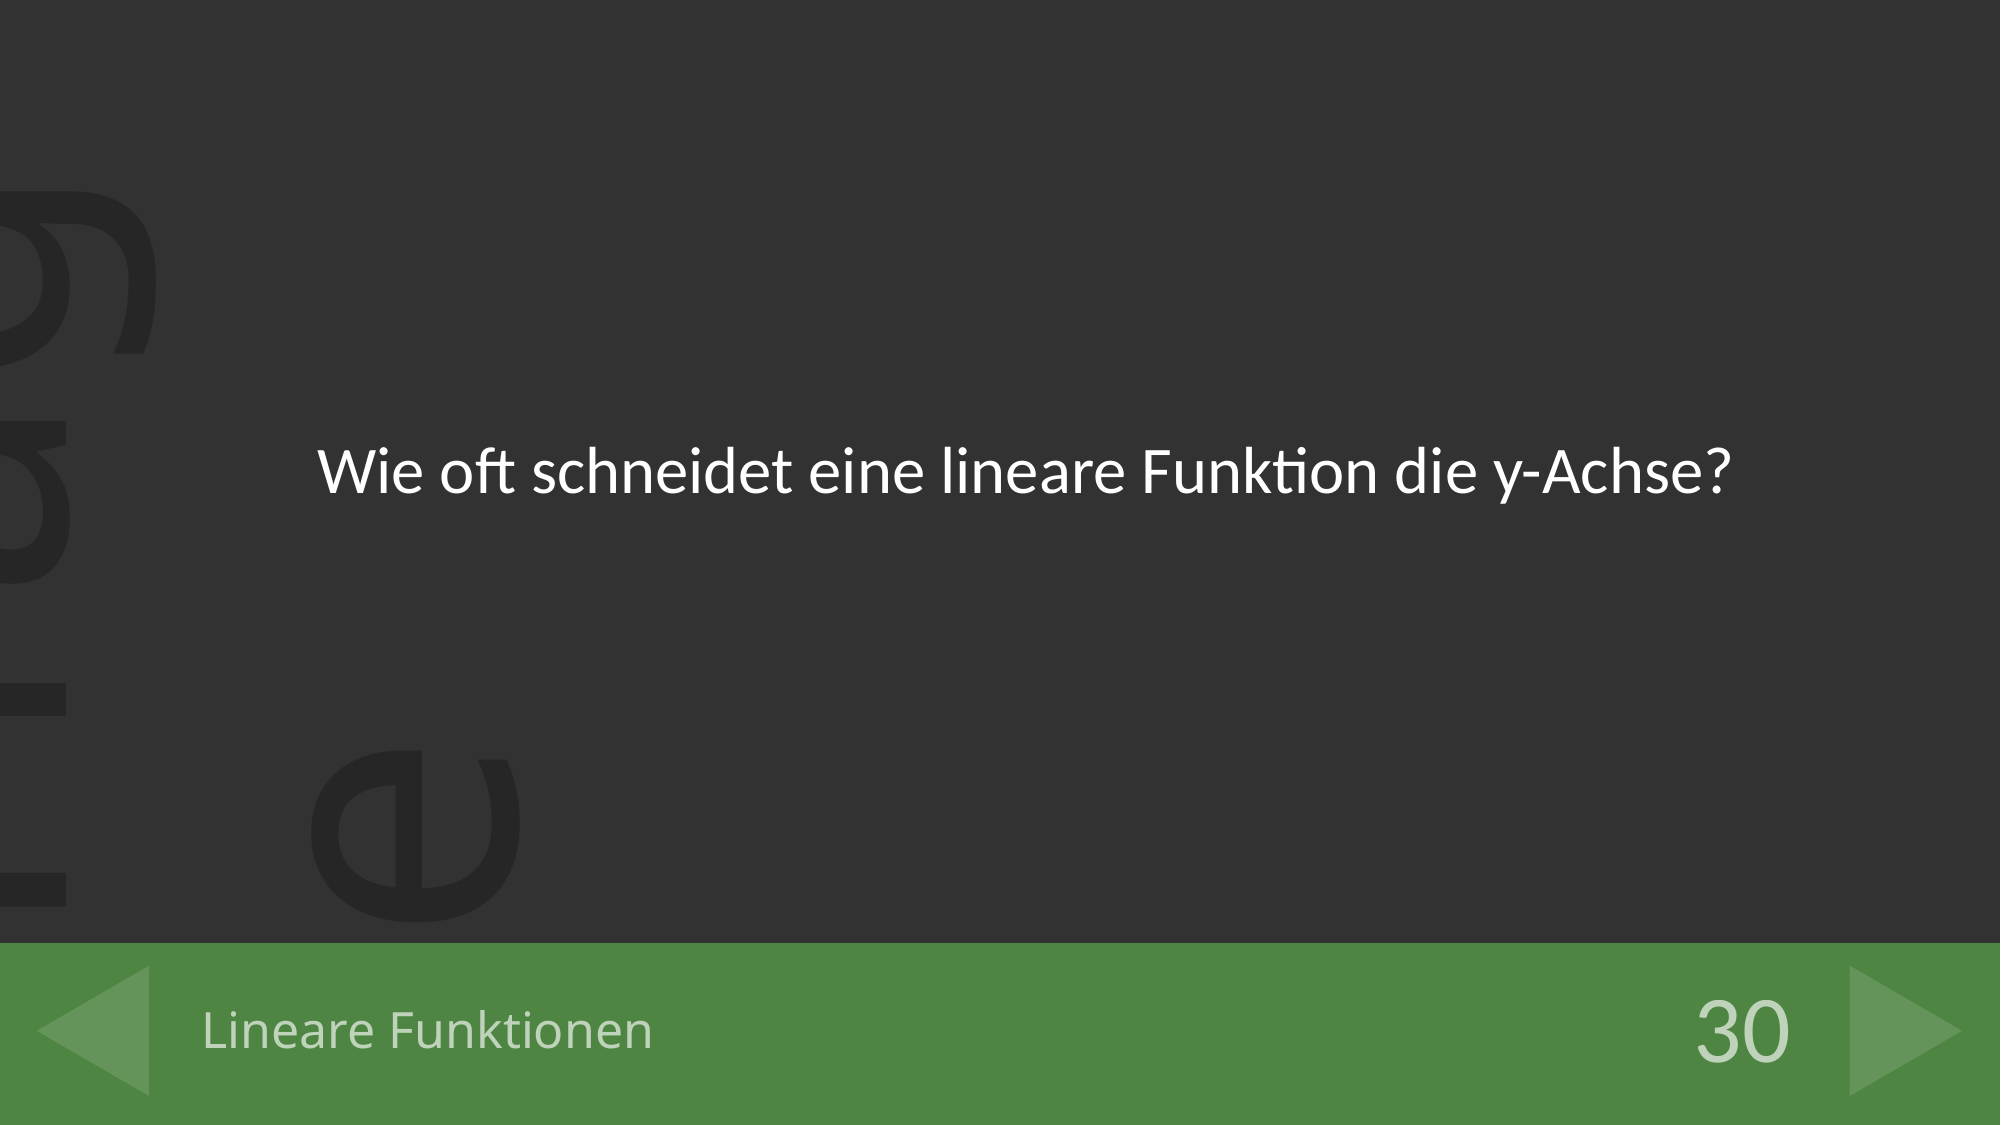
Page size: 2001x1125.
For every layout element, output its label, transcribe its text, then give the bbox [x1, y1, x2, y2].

list Wie oft schneidet eine lineare Funktion die y-Achse? [302, 307, 1760, 636]
list 30 [1494, 967, 1806, 1097]
title Lineare Funktionen [185, 967, 1494, 1097]
